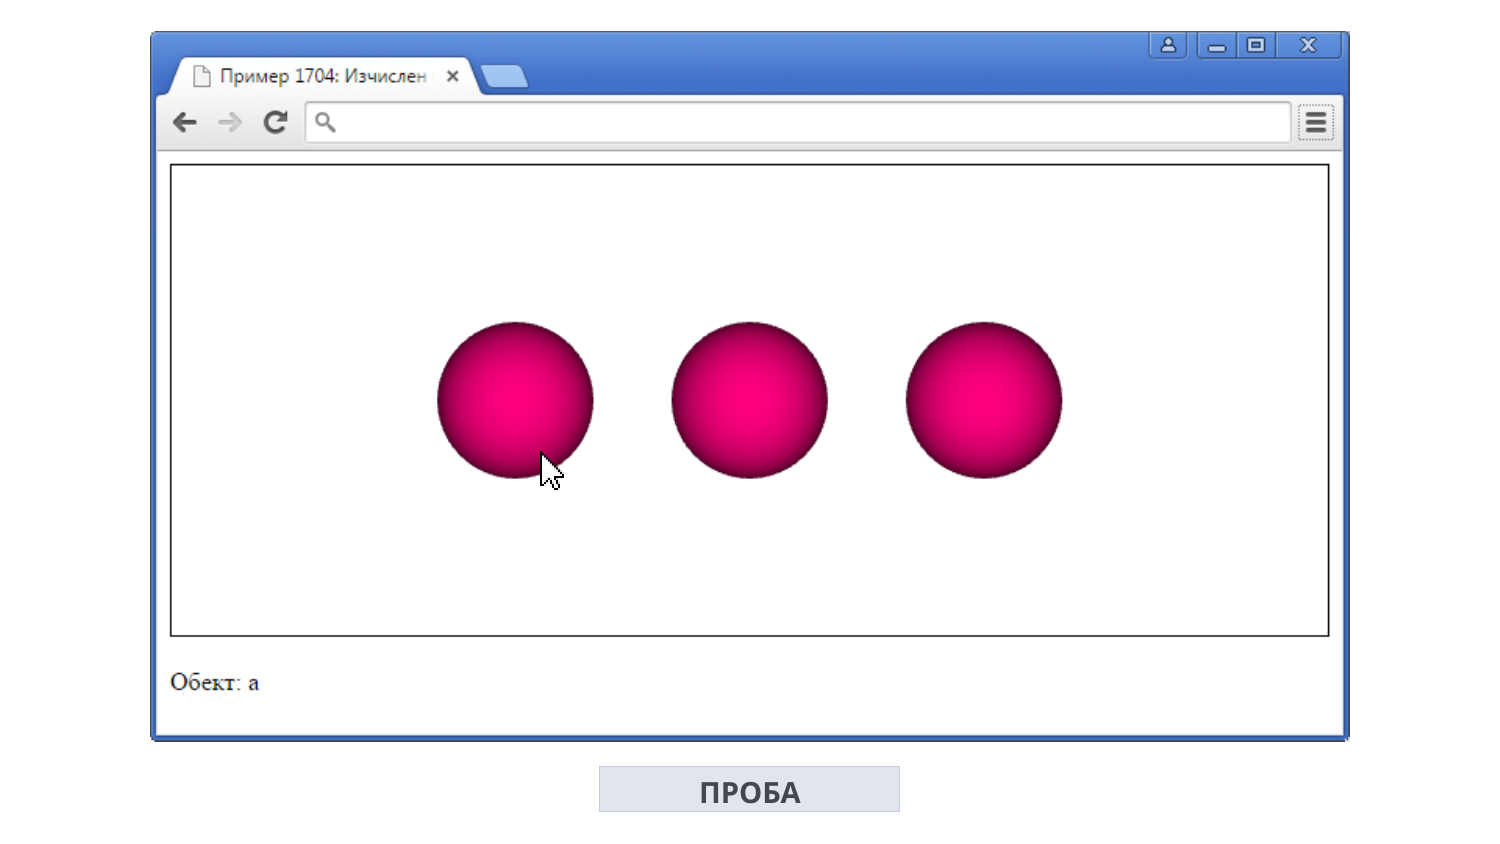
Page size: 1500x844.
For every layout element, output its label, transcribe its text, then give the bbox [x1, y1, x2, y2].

text_box ПРОБА [599, 766, 900, 812]
picture [149, 31, 1351, 742]
